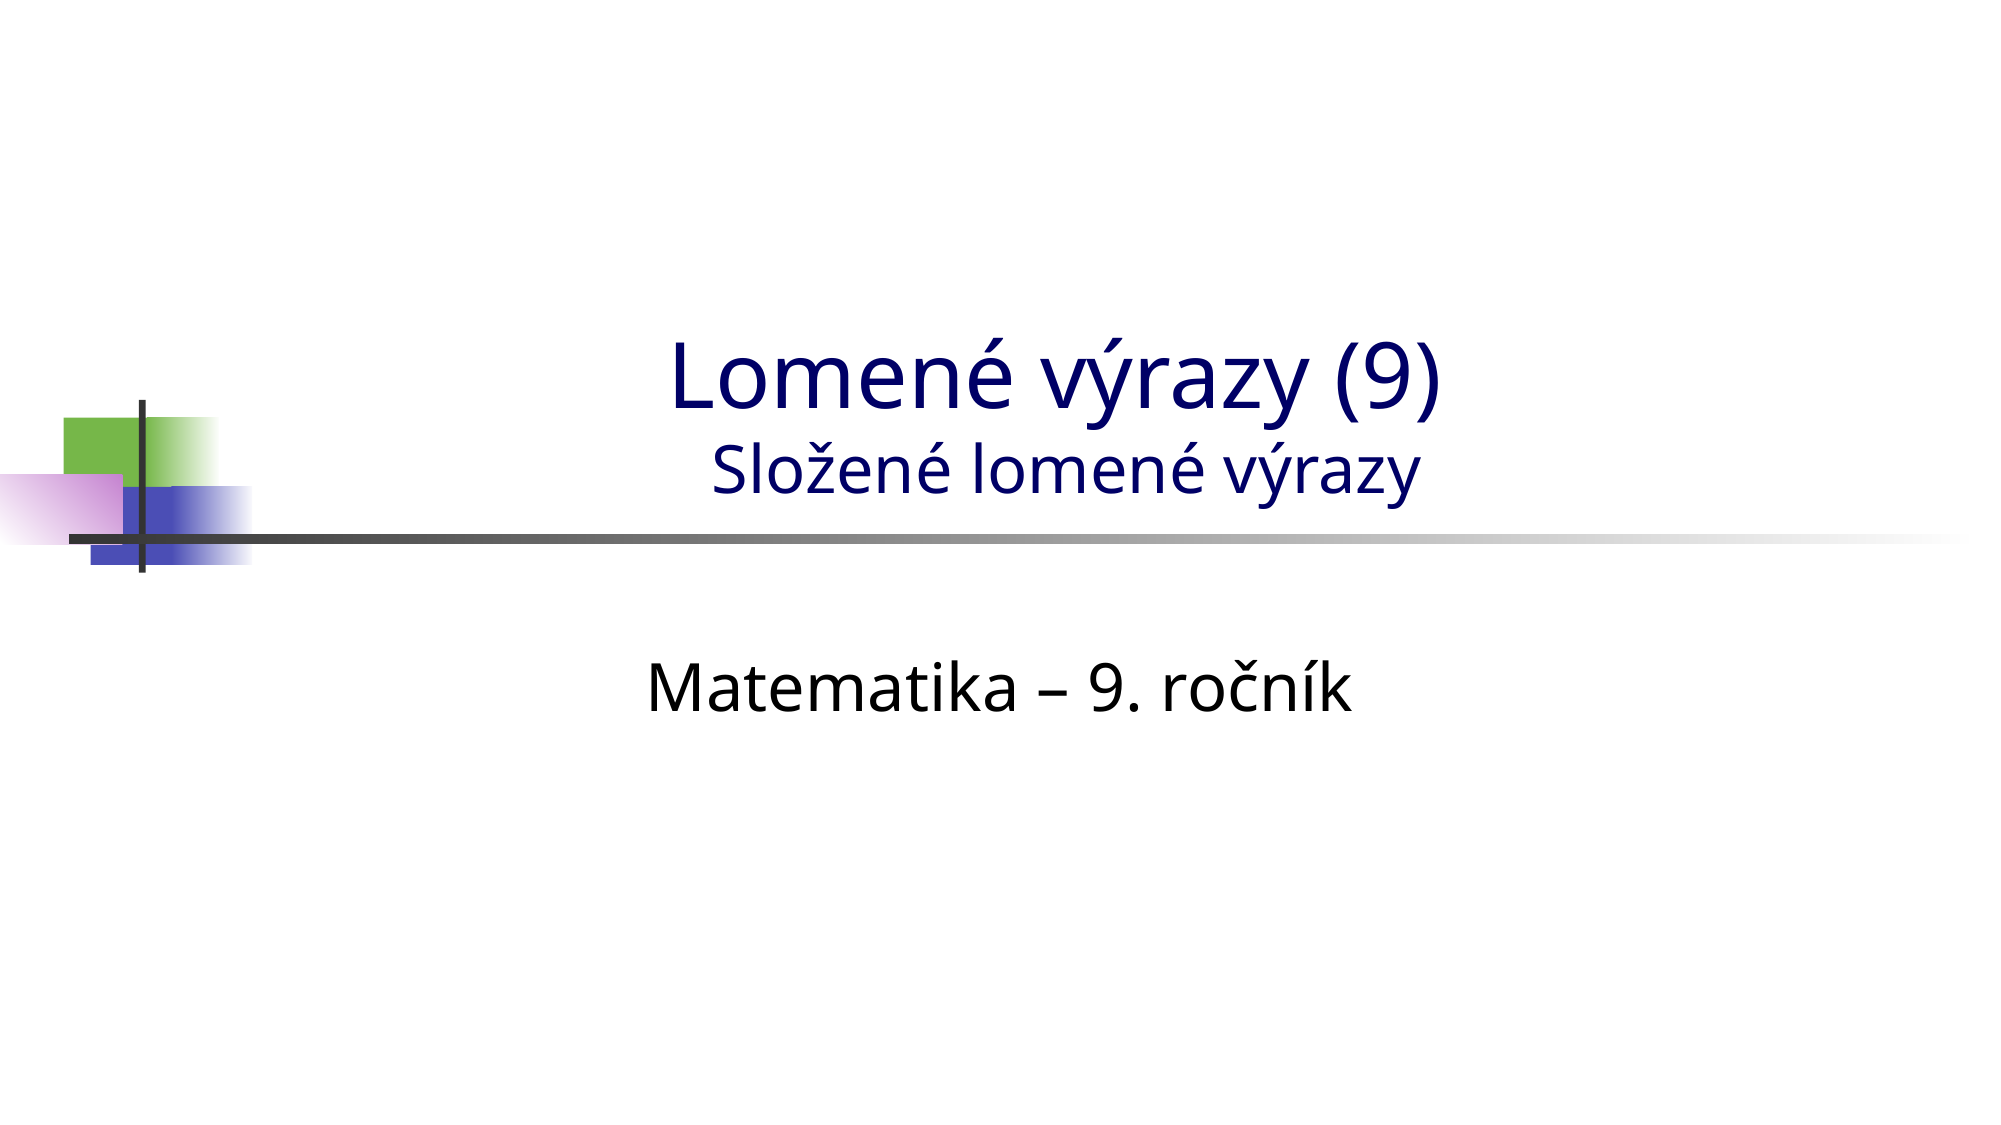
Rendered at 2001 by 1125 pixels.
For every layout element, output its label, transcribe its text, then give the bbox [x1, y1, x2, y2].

title Lomené výrazy (9) Složené lomené výrazy [216, 274, 1917, 516]
subtitle Matematika – 9. ročník [299, 637, 1701, 926]
